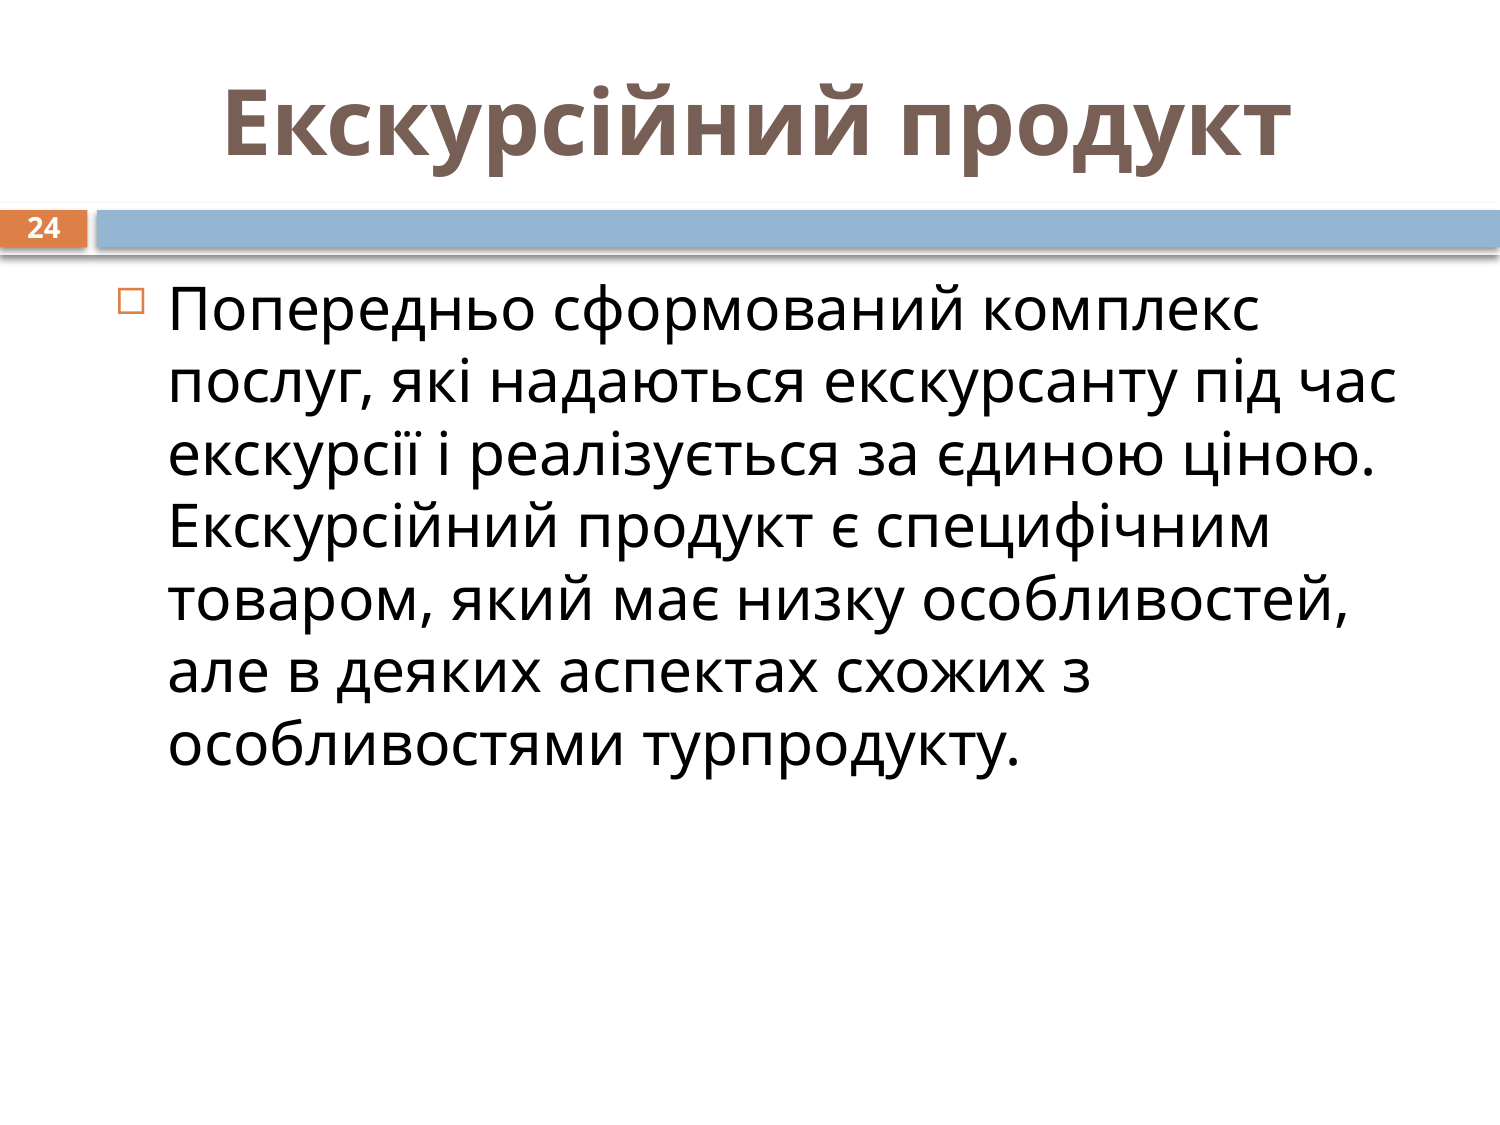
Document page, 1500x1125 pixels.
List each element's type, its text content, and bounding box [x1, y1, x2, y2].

slide_number 24 [0, 208, 88, 249]
title Екскурсійний продукт [100, 37, 1438, 200]
list Попередньо сформований комплекс послуг, які надаються екскурсанту під час екскурсії і реалізується за єдиною ціною. Екскурсійний продукт є специфічним товаром, який має низку особливостей, але в деяких аспектах схожих з особливостями турпродукту. [100, 262, 1438, 1000]
